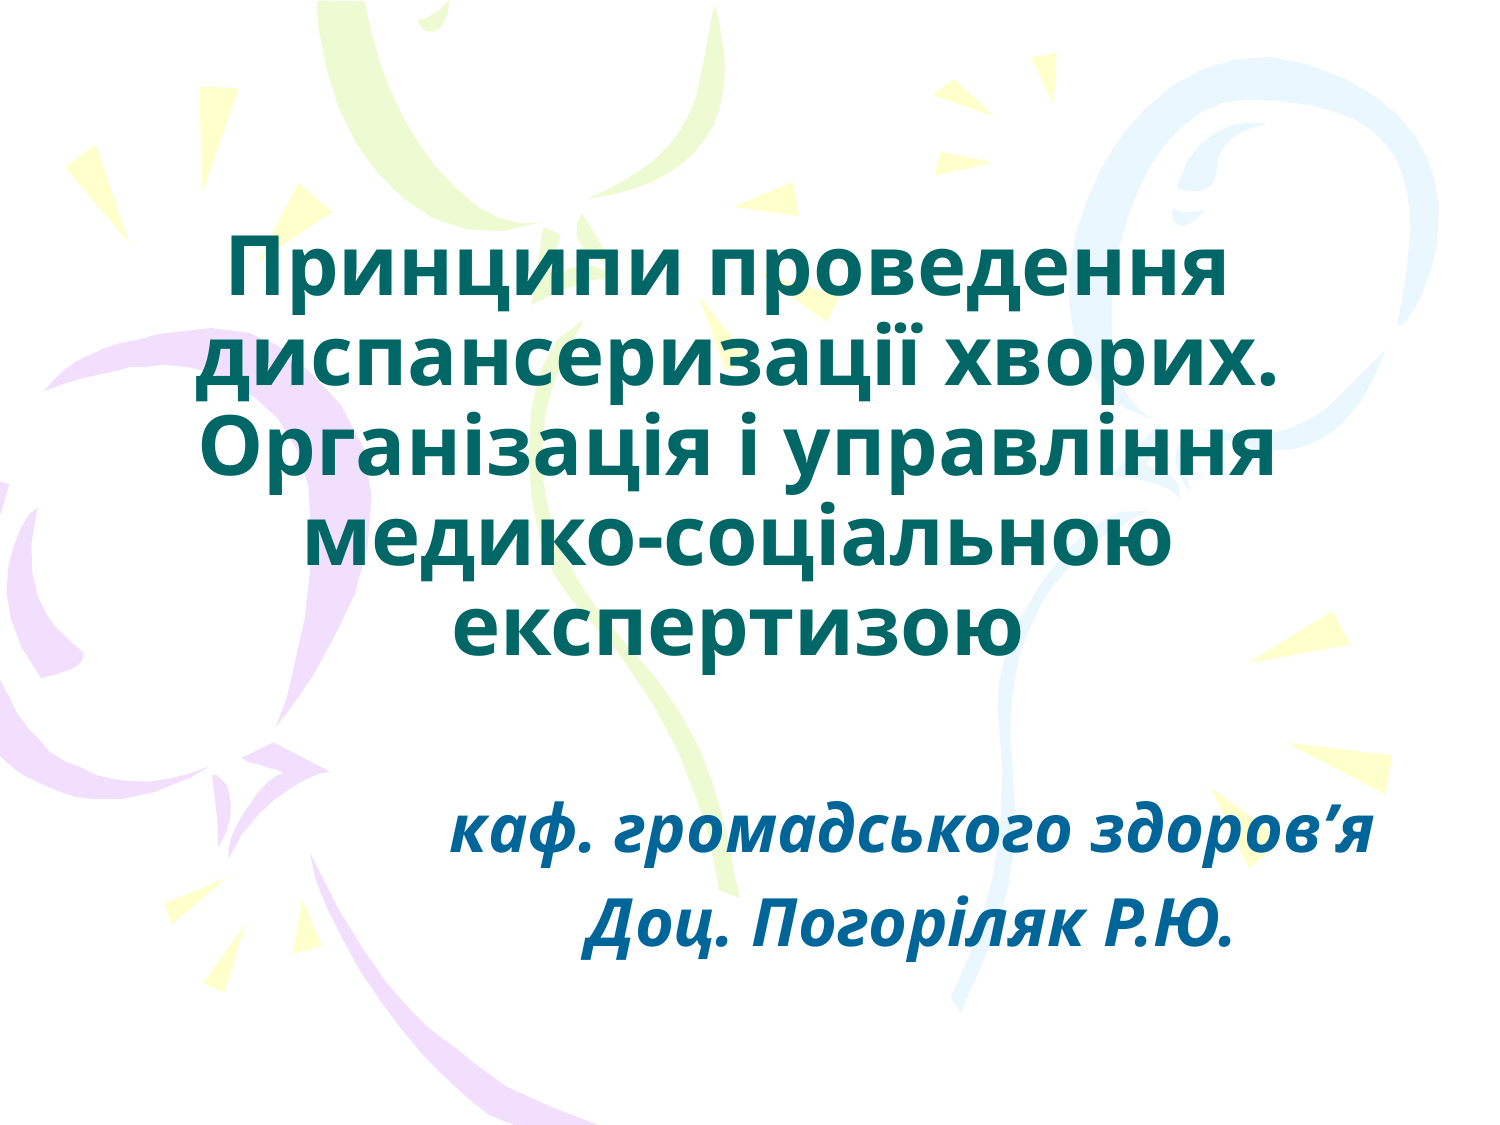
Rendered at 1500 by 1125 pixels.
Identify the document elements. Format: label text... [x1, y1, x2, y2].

title Принципи проведення диспансеризації хворих. Організація і управління медико-соціальною експертизою [112, 113, 1365, 681]
subtitle каф. громадського здоров’я Доц. Погоріляк Р.Ю. [408, 778, 1417, 947]
